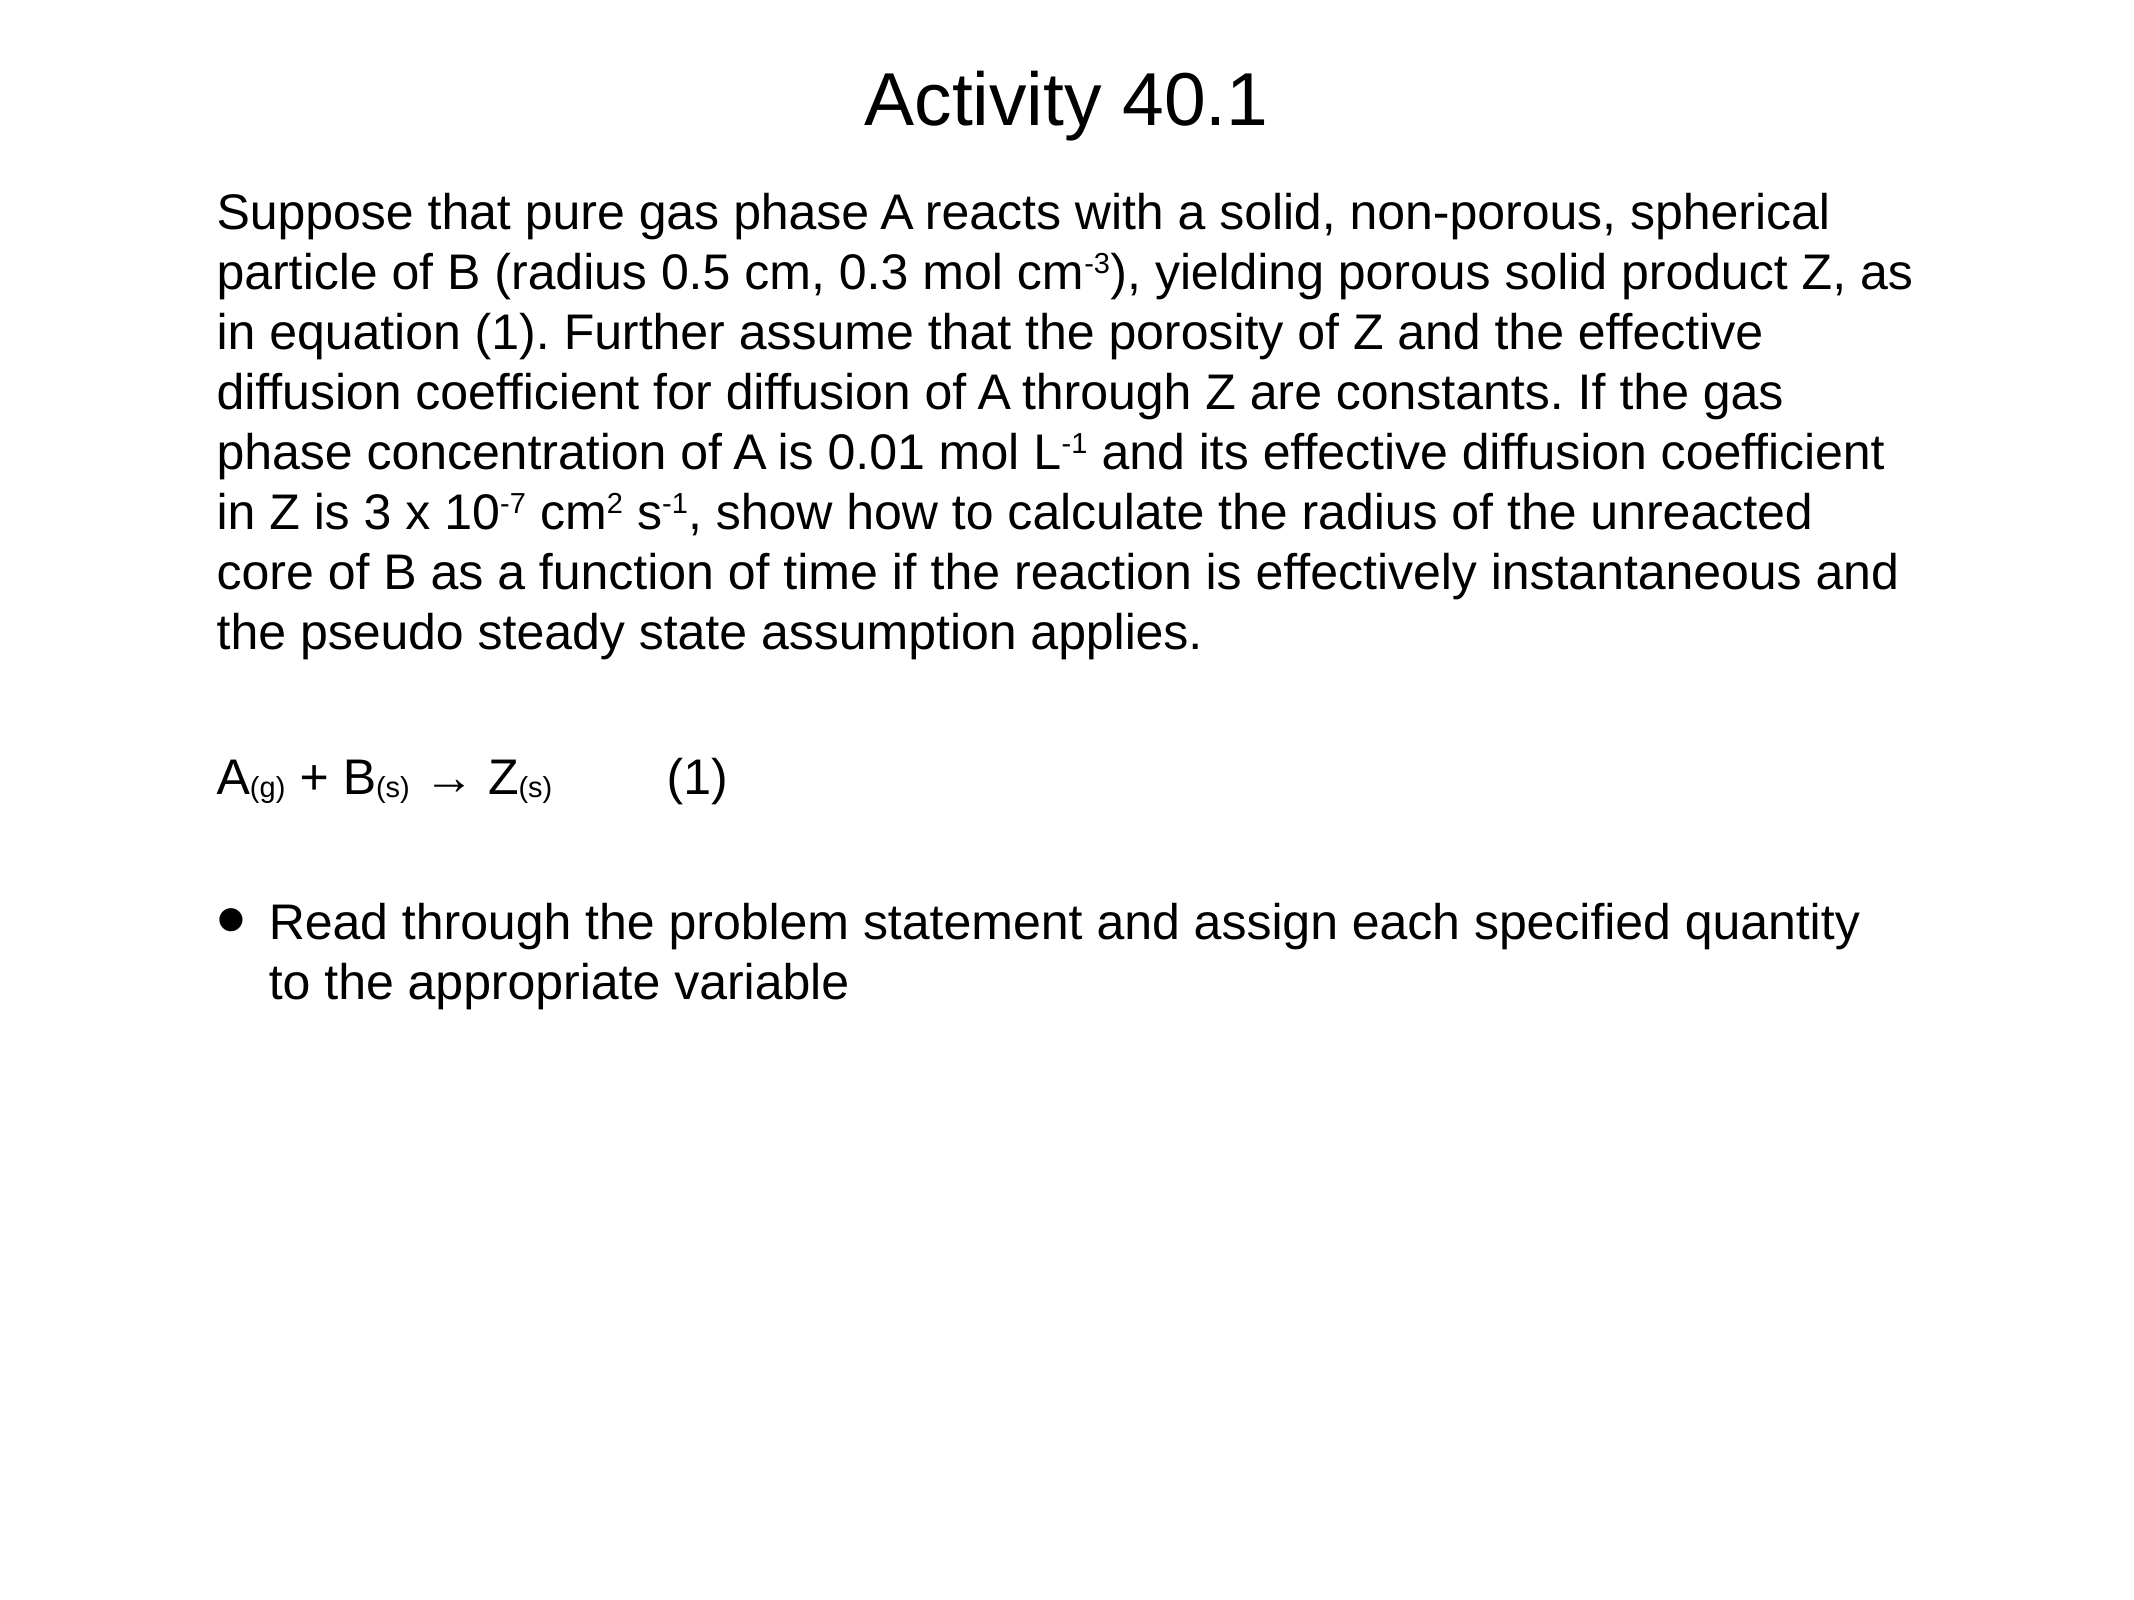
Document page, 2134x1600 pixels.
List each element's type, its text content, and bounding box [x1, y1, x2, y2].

list Suppose that pure gas phase A reacts with a solid, non-porous, spherical particle of B (radius 0.5 cm, 0.3 mol cm-3), yielding porous solid product Z, as in equation (1). Further assume that the porosity of Z and the effective diffusion coefficient for diffusion of A through Z are constants. If the gas phase concentration of A is 0.01 mol L-1 and its effective diffusion coefficient in Z is 3 x 10-7 cm2 s-1, show how to calculate the radius of the unreacted core of B as a function of time if the reaction is effectively instantaneous and the pseudo steady state assumption applies. A(g) + B(s) → Z(s) (1) Read through the problem statement and assign each specified quantity to the appropriate variable [208, 170, 1925, 1500]
title Activity 40.1 [208, 41, 1925, 170]
